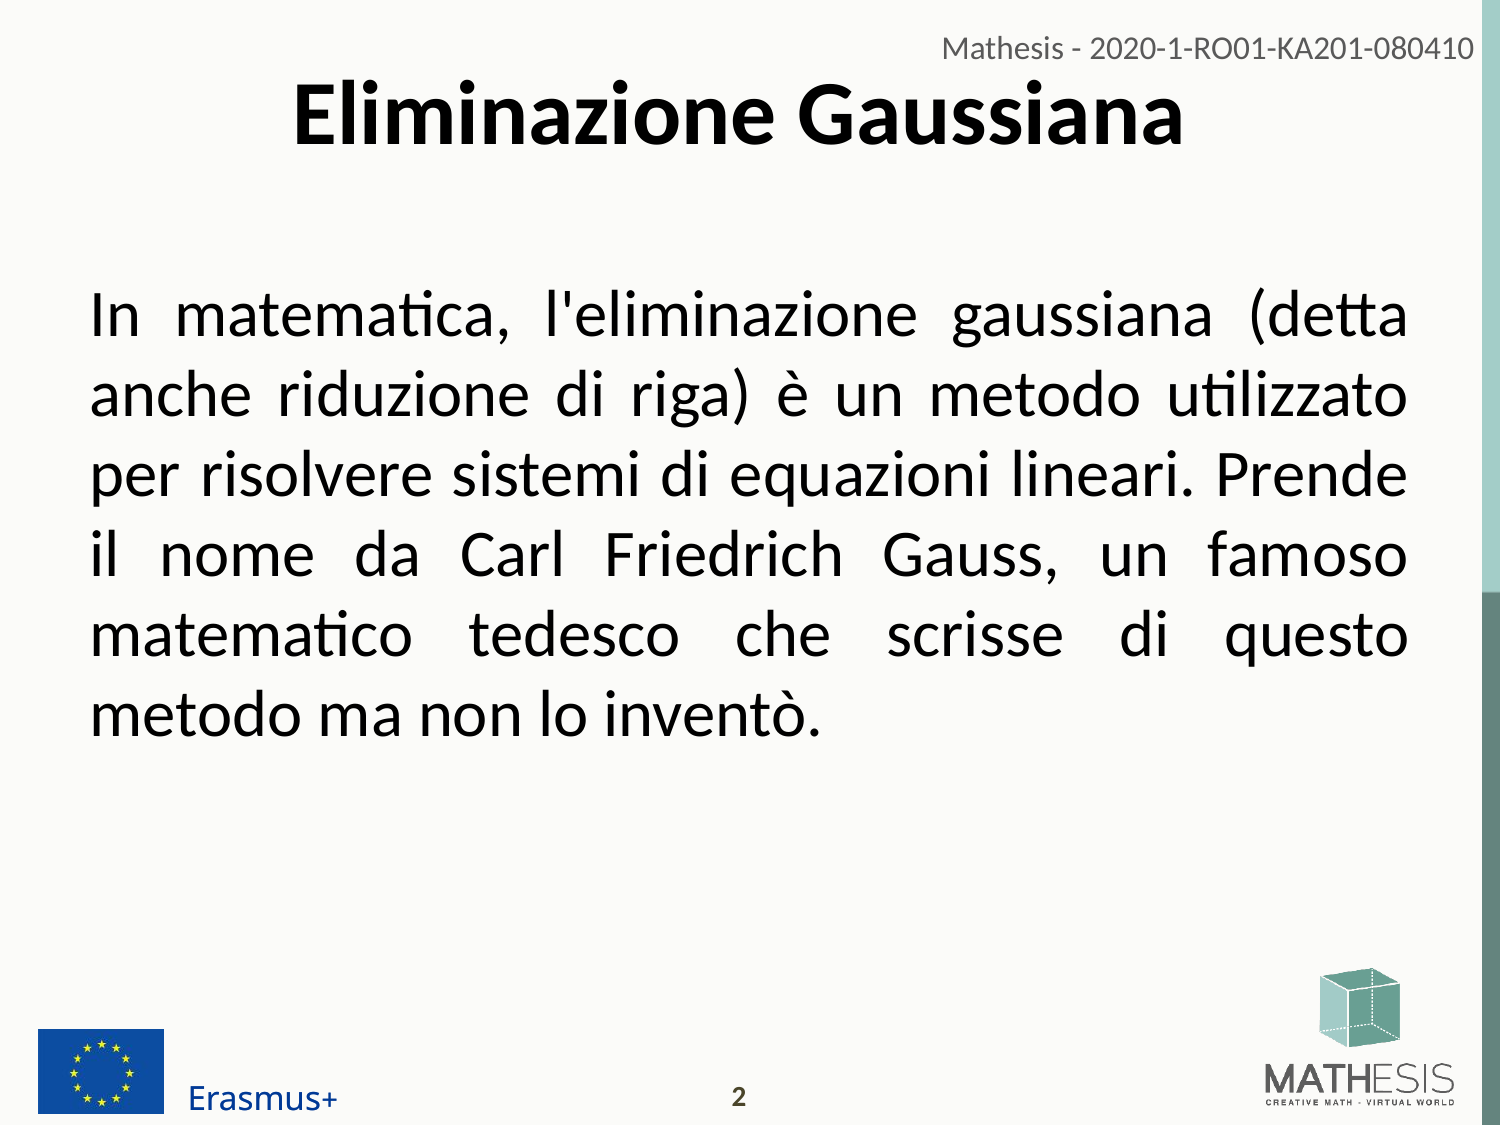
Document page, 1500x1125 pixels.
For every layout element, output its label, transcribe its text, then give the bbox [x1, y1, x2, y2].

title Eliminazione Gaussiana [75, 45, 1425, 233]
list In matematica, l'eliminazione gaussiana (detta anche riduzione di riga) è un metodo utilizzato per risolvere sistemi di equazioni lineari. Prende il nome da Carl Friedrich Gauss, un famoso matematico tedesco che scrisse di questo metodo ma non lo inventò. [75, 262, 1425, 1005]
picture [38, 1029, 164, 1114]
